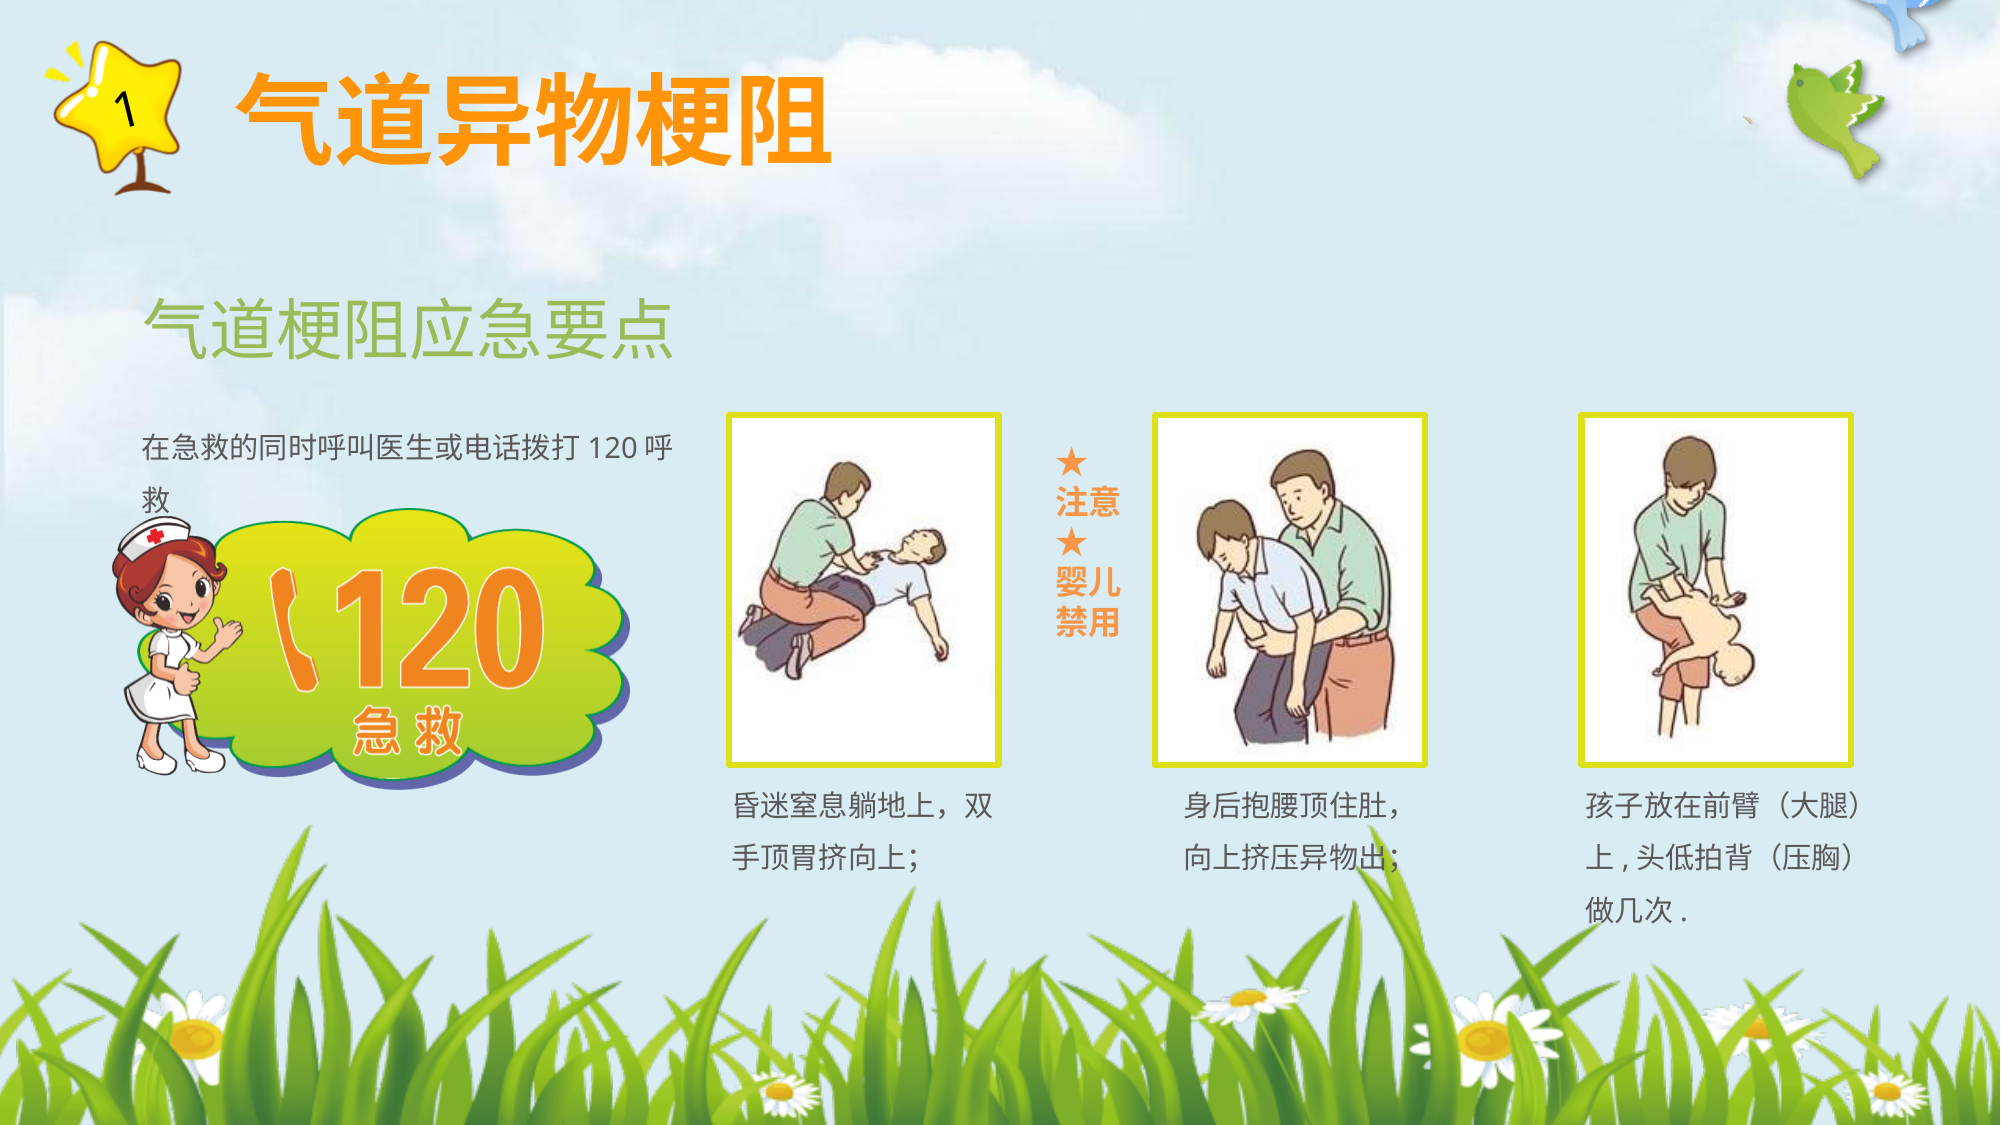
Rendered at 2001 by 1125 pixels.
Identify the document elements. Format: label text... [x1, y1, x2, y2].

text_box 孩子放在前臂（大腿）上,头低拍背（压胸）做几次. [1570, 762, 1900, 935]
text_box 气道梗阻应急要点 [127, 280, 963, 376]
text_box 身后抱腰顶住肚，向上挤压异物出； [1168, 762, 1449, 882]
text_box 在急救的同时呼叫医生或电话拨打120呼救 [127, 404, 707, 525]
text_box 昏迷窒息躺地上，双手顶胃挤向上； [716, 762, 1025, 882]
picture [0, 0, 2001, 1125]
text_box ★注意★ 婴儿禁用 [1040, 433, 1138, 649]
